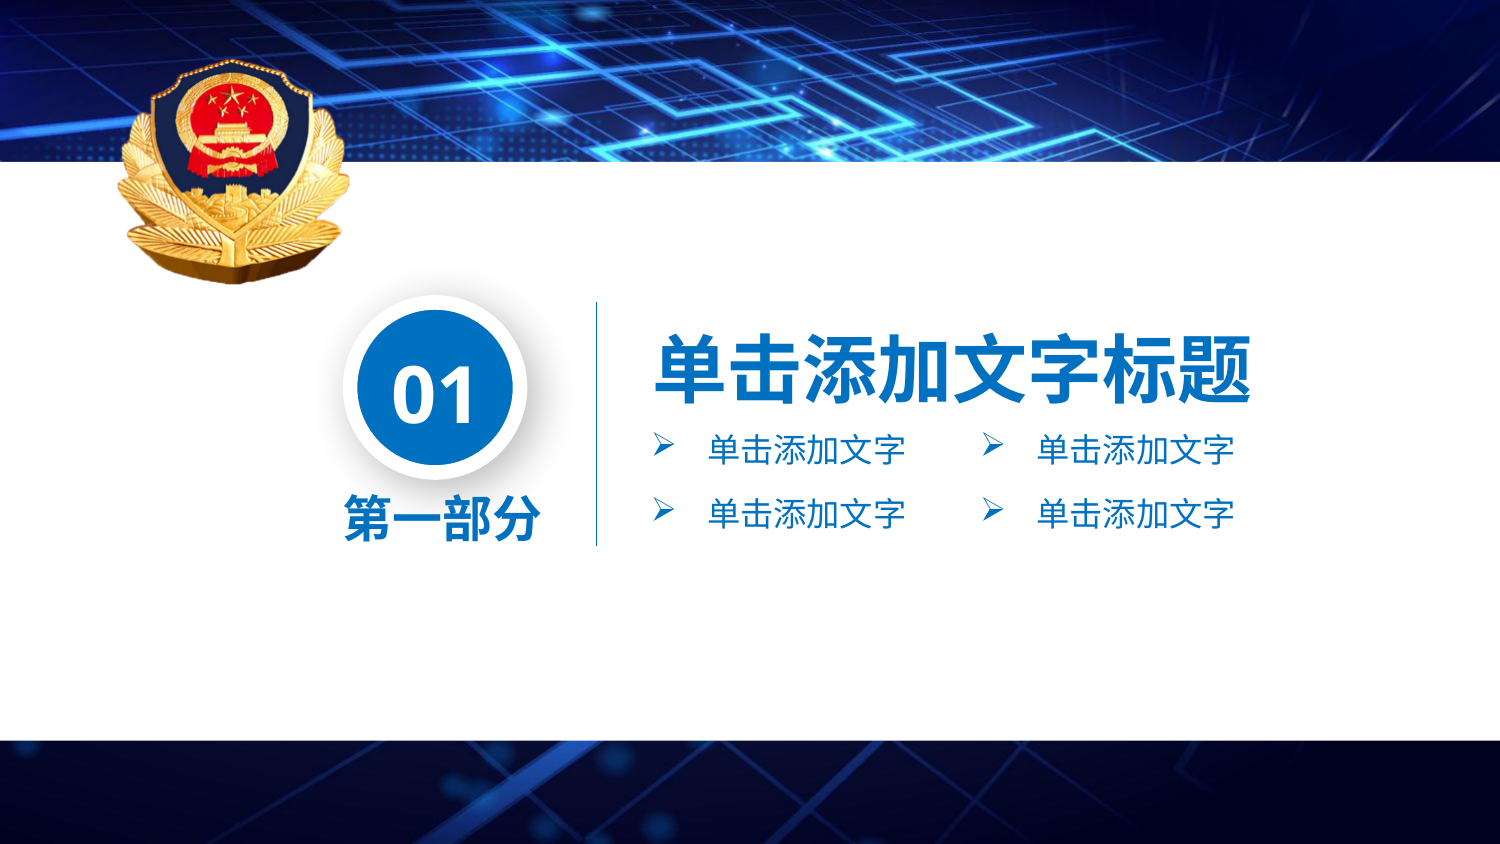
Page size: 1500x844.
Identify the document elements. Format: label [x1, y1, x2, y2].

picture [0, 0, 1500, 844]
text_box [349, 302, 521, 473]
